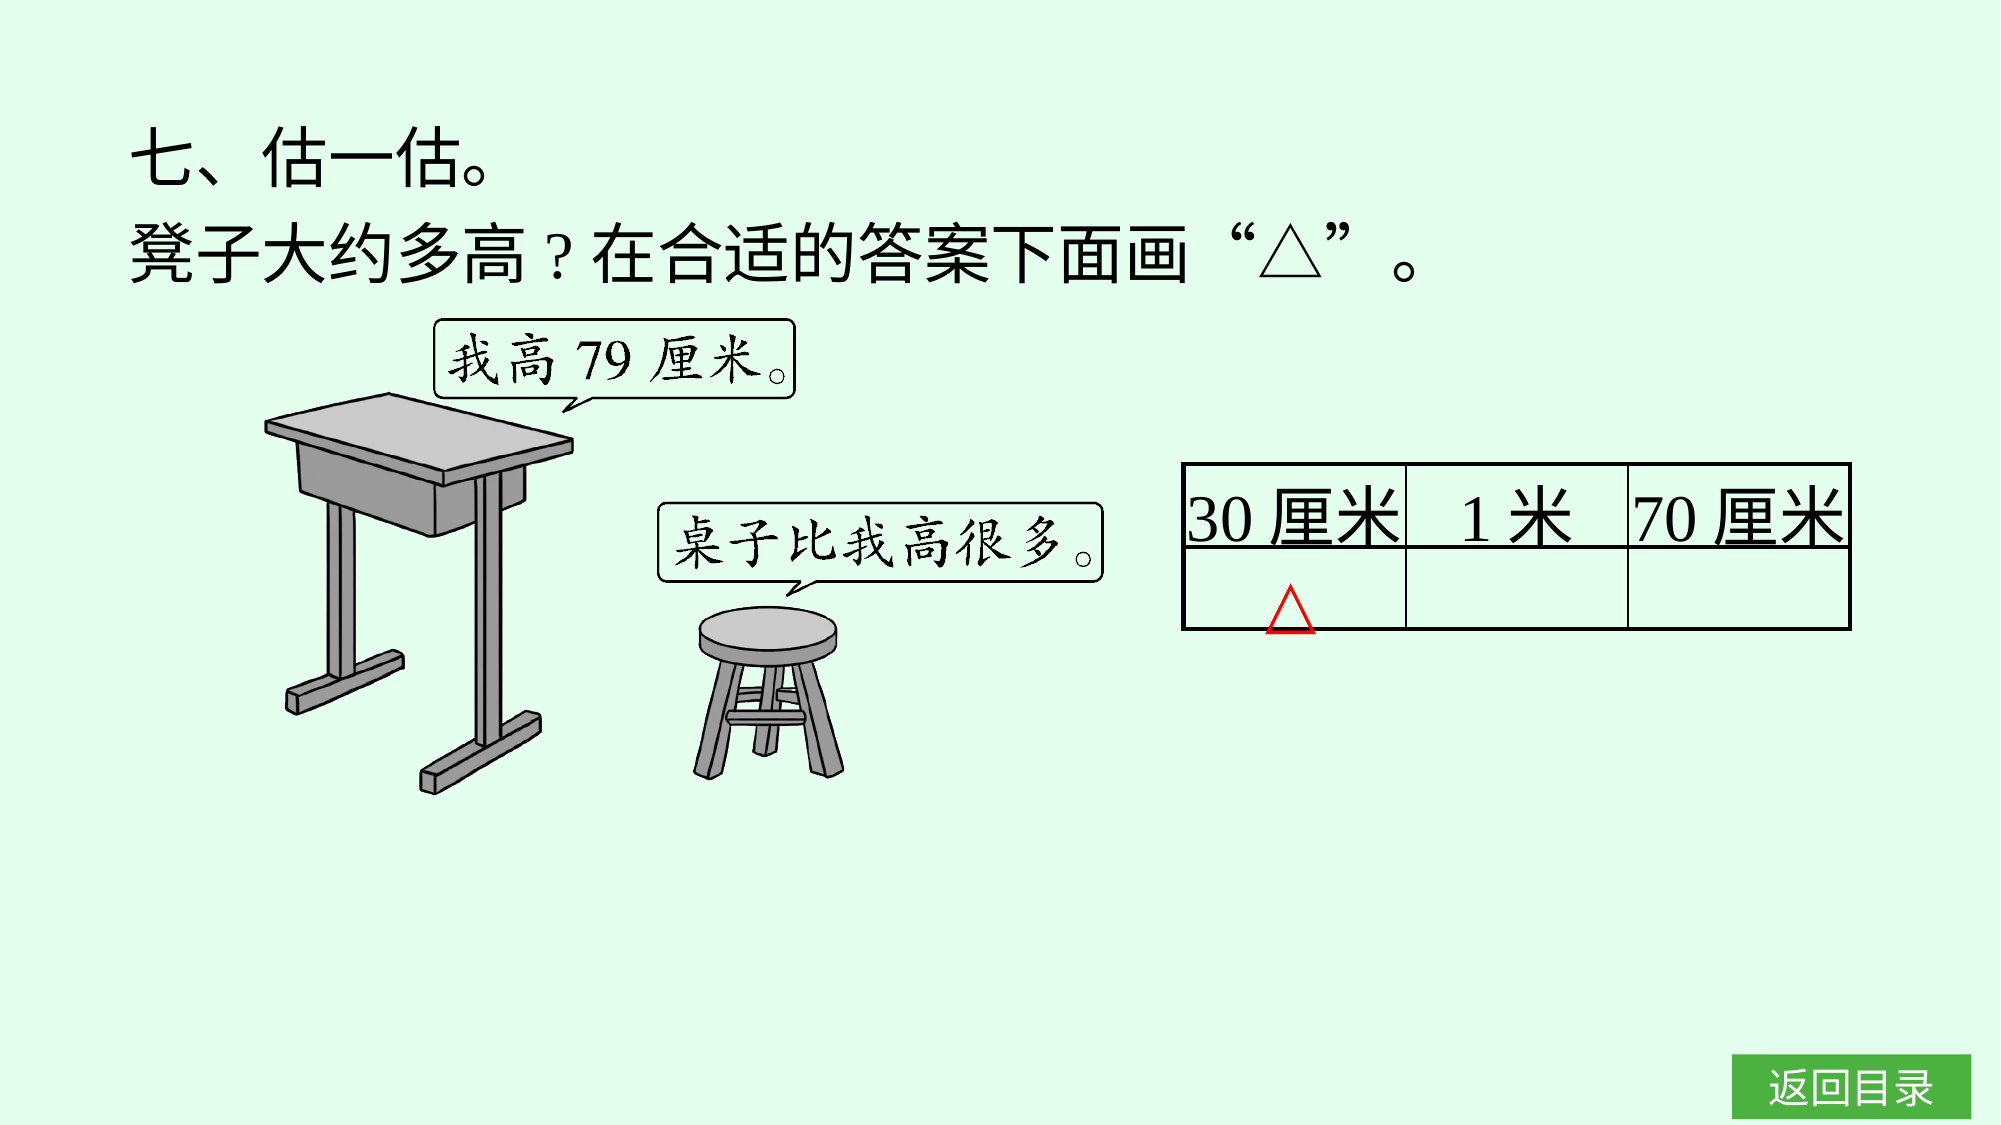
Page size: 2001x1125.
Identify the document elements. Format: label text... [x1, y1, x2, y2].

table_header 1米 [1407, 466, 1627, 545]
table_cell [1186, 549, 1250, 627]
picture [234, 316, 1105, 836]
table_header 30厘米 [1186, 466, 1405, 545]
table_header 70厘米 [1629, 466, 1848, 545]
text_box 七、估一估。 凳子大约多高?在合适的答案下面画“△”。 [113, 92, 1887, 299]
text_box △ [1250, 536, 1332, 648]
table_cell [1629, 549, 1848, 627]
table_cell [1407, 549, 1627, 627]
table_cell [1332, 549, 1405, 627]
